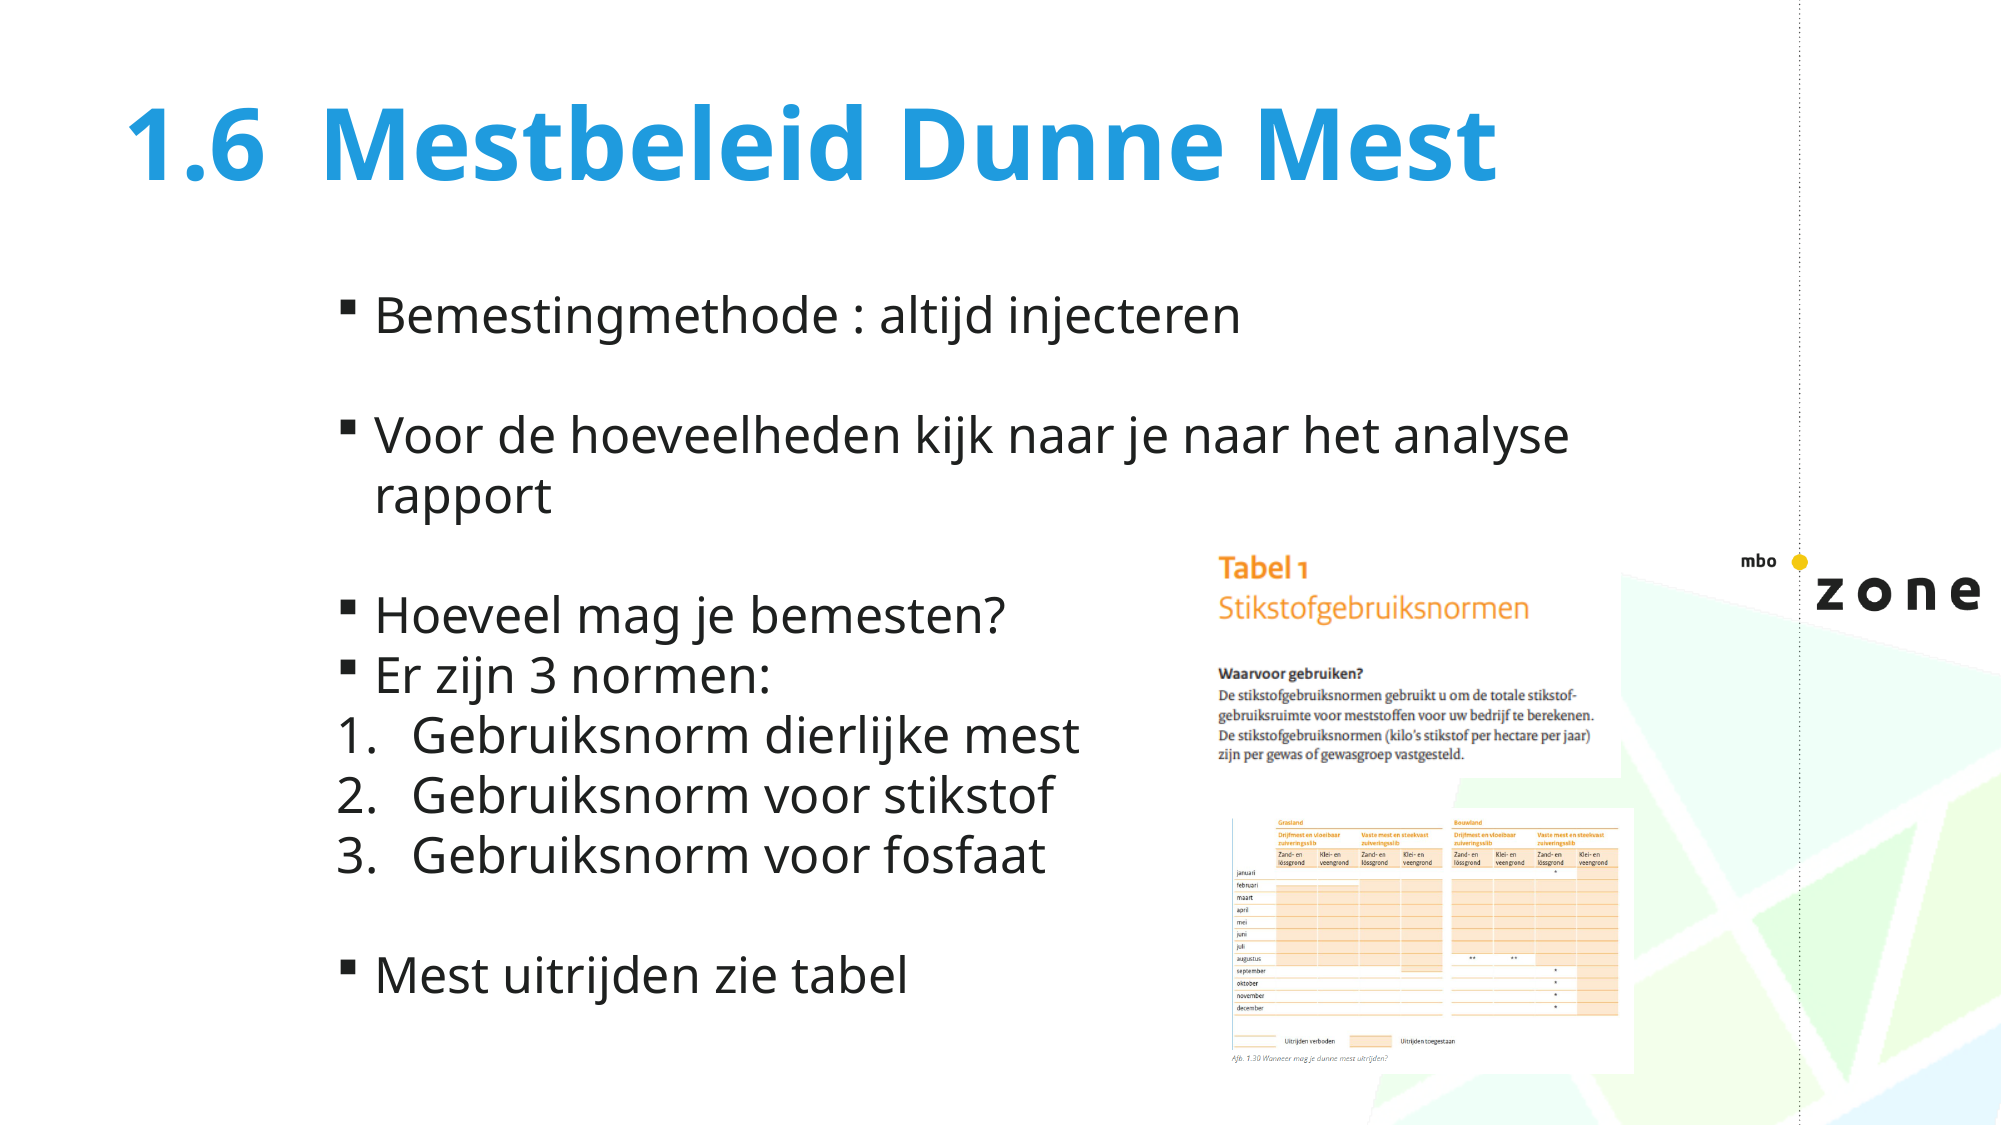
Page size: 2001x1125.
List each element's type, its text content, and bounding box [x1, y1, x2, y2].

list Bemestingmethode : altijd injecteren Voor de hoeveelheden kijk naar je naar het analyse rapport Hoeveel mag je bemesten? Er zijn 3 normen: Gebruiksnorm dierlijke mest Gebruiksnorm voor stikstof Gebruiksnorm voor fosfaat Mest uitrijden zie tabel [336, 283, 1607, 998]
title 1.6 Mestbeleid Dunne Mest [124, 94, 1607, 272]
picture [1204, 0, 2001, 1125]
